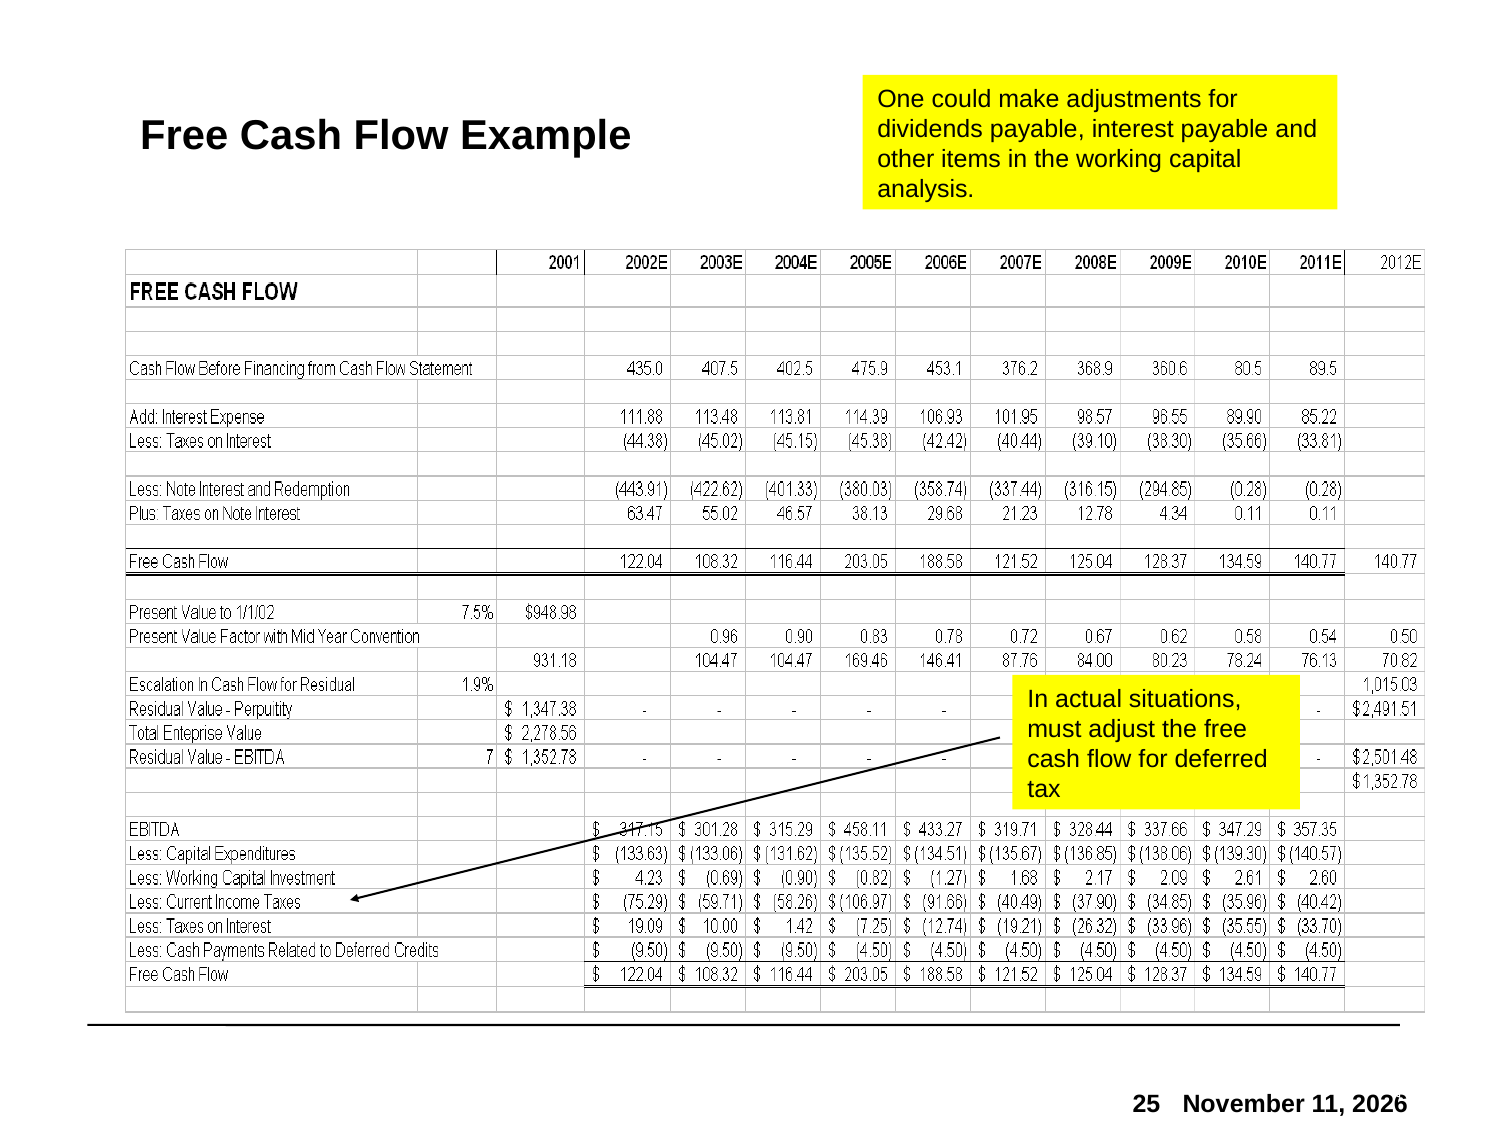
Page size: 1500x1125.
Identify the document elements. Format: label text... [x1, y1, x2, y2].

text_box One could make adjustments for dividends payable, interest payable and other items in the working capital analysis. [862, 74, 1338, 210]
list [124, 249, 1426, 1013]
title Free Cash Flow Example [124, 99, 1401, 226]
